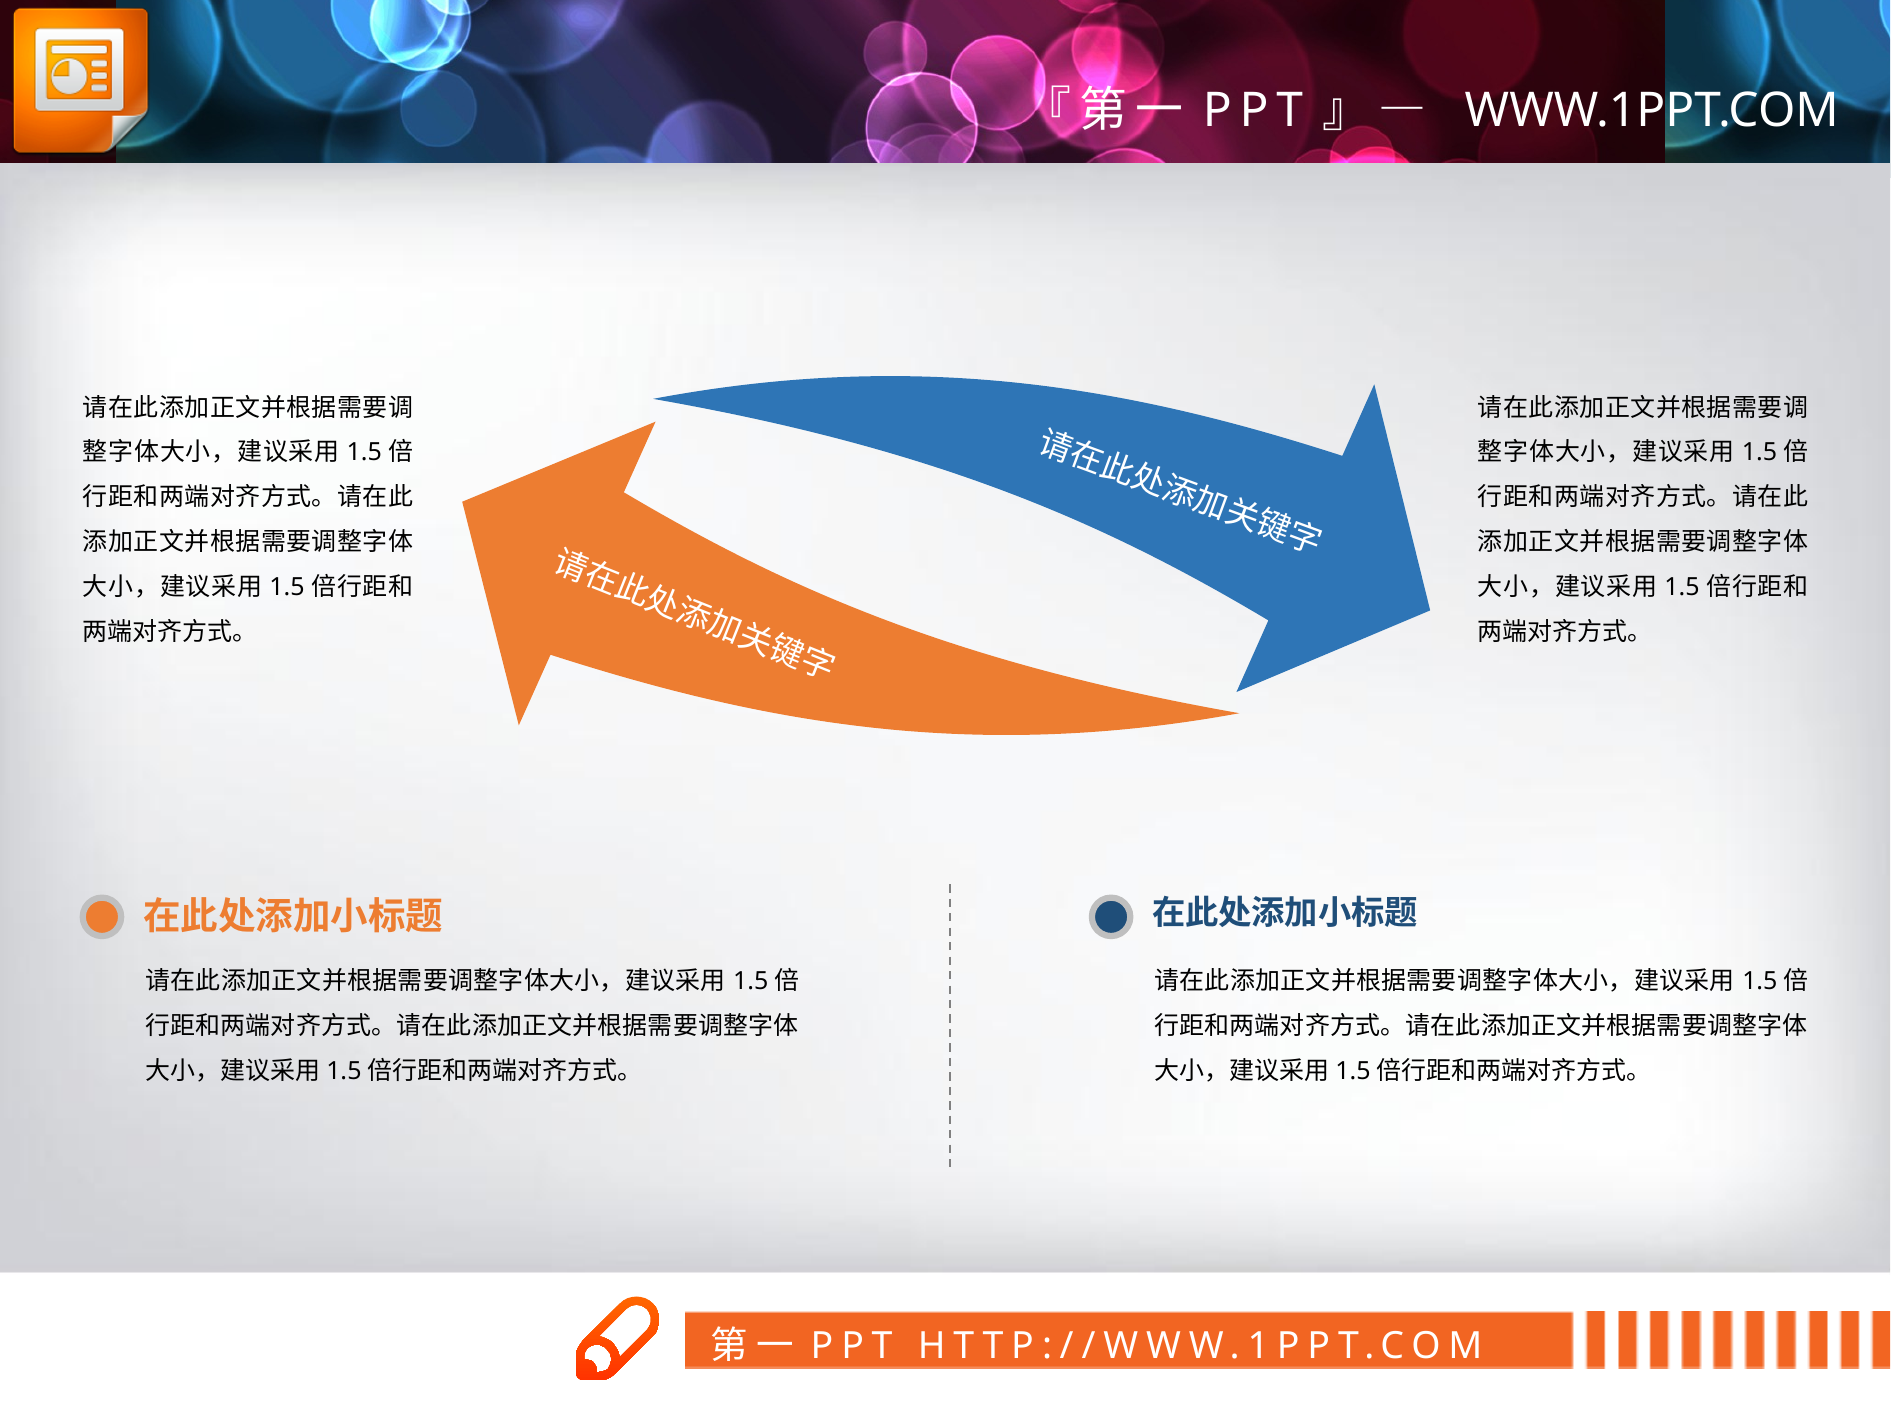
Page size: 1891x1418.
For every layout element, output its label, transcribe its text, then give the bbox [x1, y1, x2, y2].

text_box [648, 302, 1455, 637]
text_box 请在此添加正文并根据需要调整字体大小，建议采用1.5倍行距和两端对齐方式。请在此添加正文并根据需要调整字体大小，建议采用1.5倍行距和两端对齐方式。 [82, 368, 414, 653]
picture [0, 0, 1891, 1275]
picture [685, 1311, 1891, 1369]
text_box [1091, 883, 1809, 1095]
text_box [82, 883, 800, 1095]
text_box 请在此添加正文并根据需要调整字体大小，建议采用1.5倍行距和两端对齐方式。请在此添加正文并根据需要调整字体大小，建议采用1.5倍行距和两端对齐方式。 [1477, 368, 1809, 653]
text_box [438, 477, 1245, 807]
